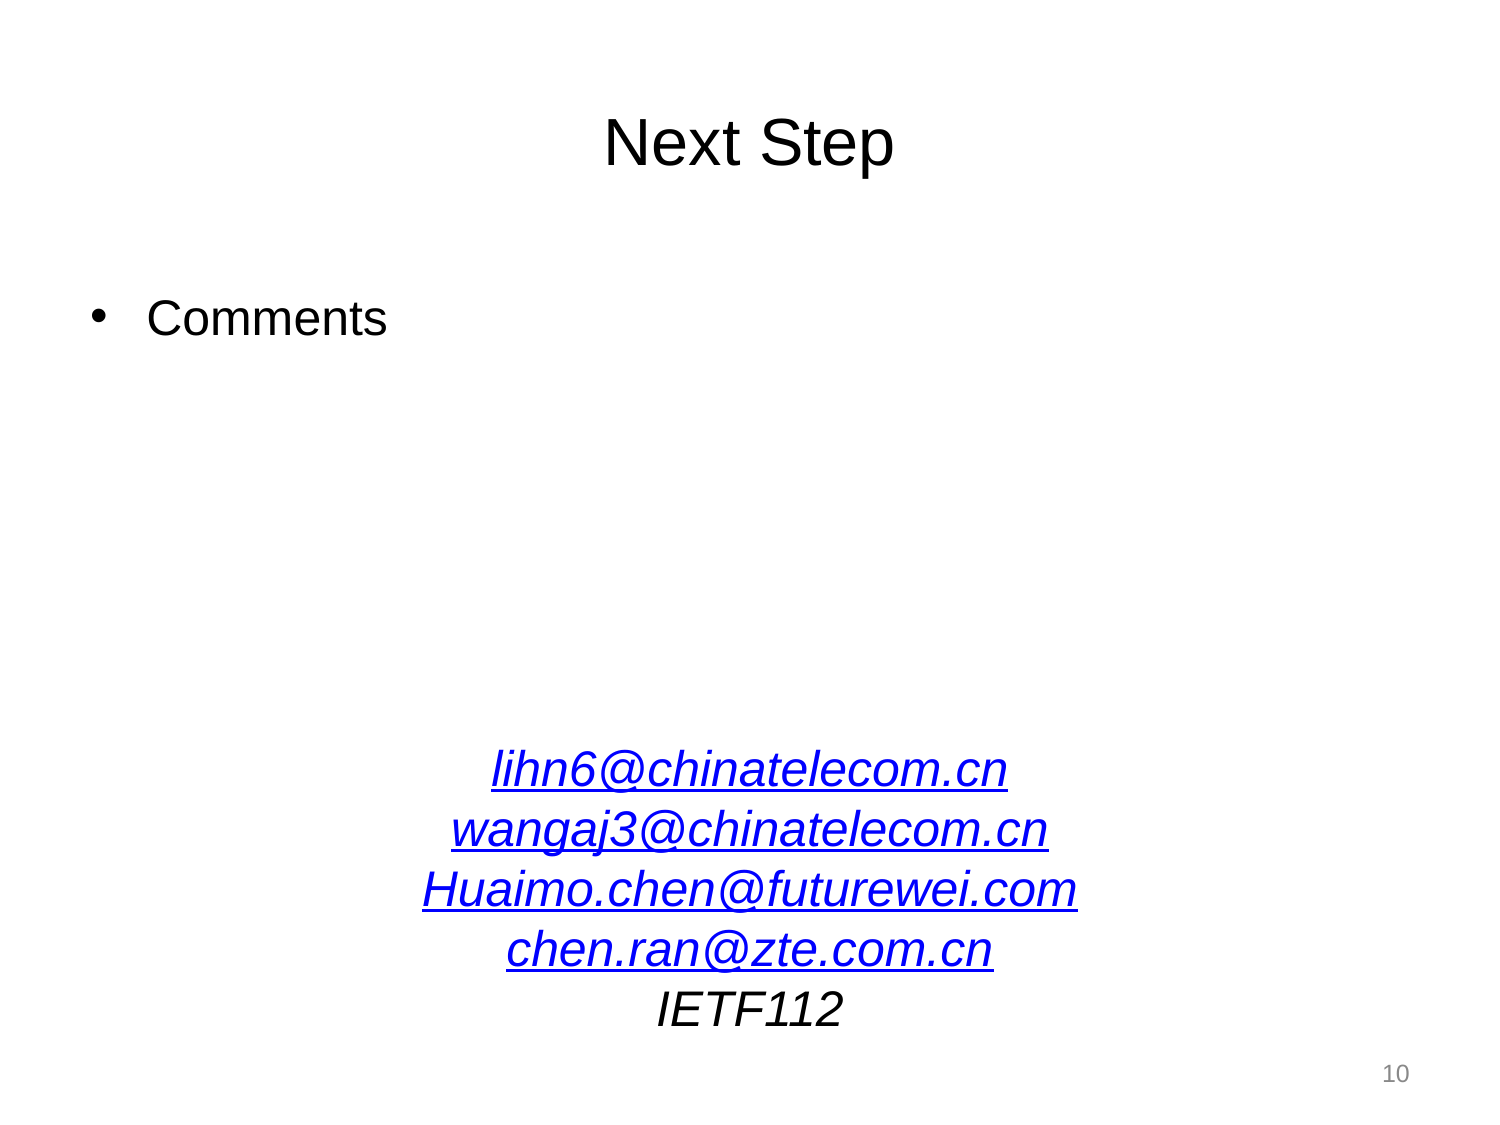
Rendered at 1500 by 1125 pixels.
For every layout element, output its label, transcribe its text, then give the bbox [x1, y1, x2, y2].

slide_number 10 [1074, 1042, 1425, 1103]
title Next Step [74, 44, 1426, 233]
text_box lihn6@chinatelecom.cn wangaj3@chinatelecom.cn Huaimo.chen@futurewei.com chen.ran@zte.com.cn IETF112 [374, 728, 1125, 1044]
list Comments [74, 277, 1455, 730]
